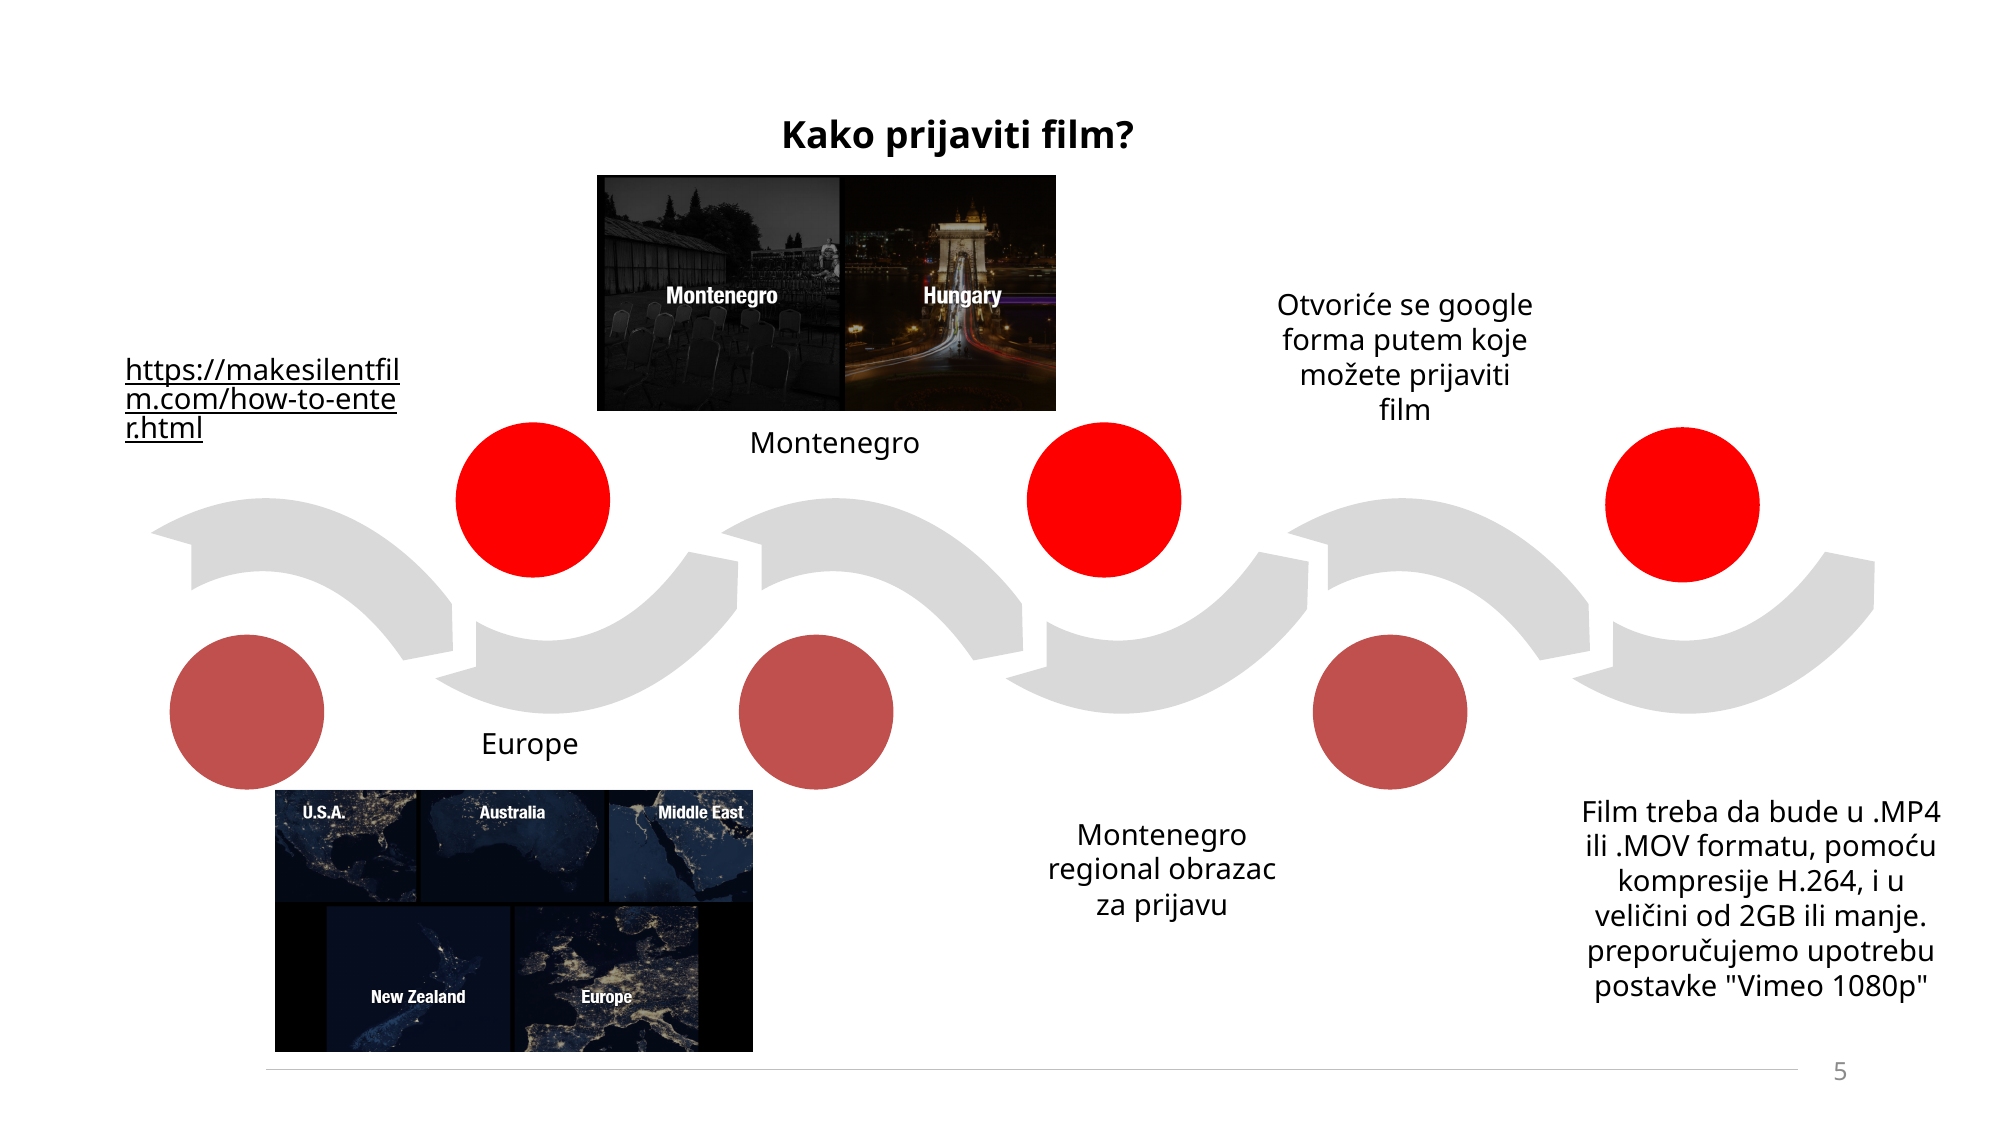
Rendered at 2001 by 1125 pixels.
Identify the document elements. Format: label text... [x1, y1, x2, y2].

text_box [1287, 498, 1591, 661]
text_box [1026, 422, 1182, 578]
text_box Kako prijaviti film? [766, 104, 1149, 164]
text_box [738, 634, 894, 790]
text_box Montenegro regional obrazac za prijavu [1031, 815, 1293, 921]
text_box [150, 498, 453, 661]
text_box Otvoriće se google forma putem koje možete prijaviti film [1275, 286, 1536, 427]
text_box Film treba da bude u .MP4 ili .MOV formatu, pomoću kompresije H.264, i u veličini od 2GB ili manje. preporučujemo upotrebu postavke "Vimeo 1080p" [1572, 792, 1950, 1003]
picture [275, 787, 753, 1052]
text_box [1572, 551, 1875, 714]
text_box Europe [403, 725, 665, 761]
text_box Montenegro [708, 424, 970, 460]
slide_number 5 [1412, 1042, 1863, 1103]
picture [597, 175, 1056, 411]
text_box [1312, 634, 1468, 790]
text_box https://makesilentfilm.com/how-to-enter.html [125, 351, 405, 427]
text_box [721, 498, 1024, 661]
text_box [435, 551, 739, 714]
text_box [1005, 551, 1309, 714]
text_box [455, 422, 611, 578]
text_box [169, 634, 325, 790]
text_box [1605, 427, 1760, 583]
